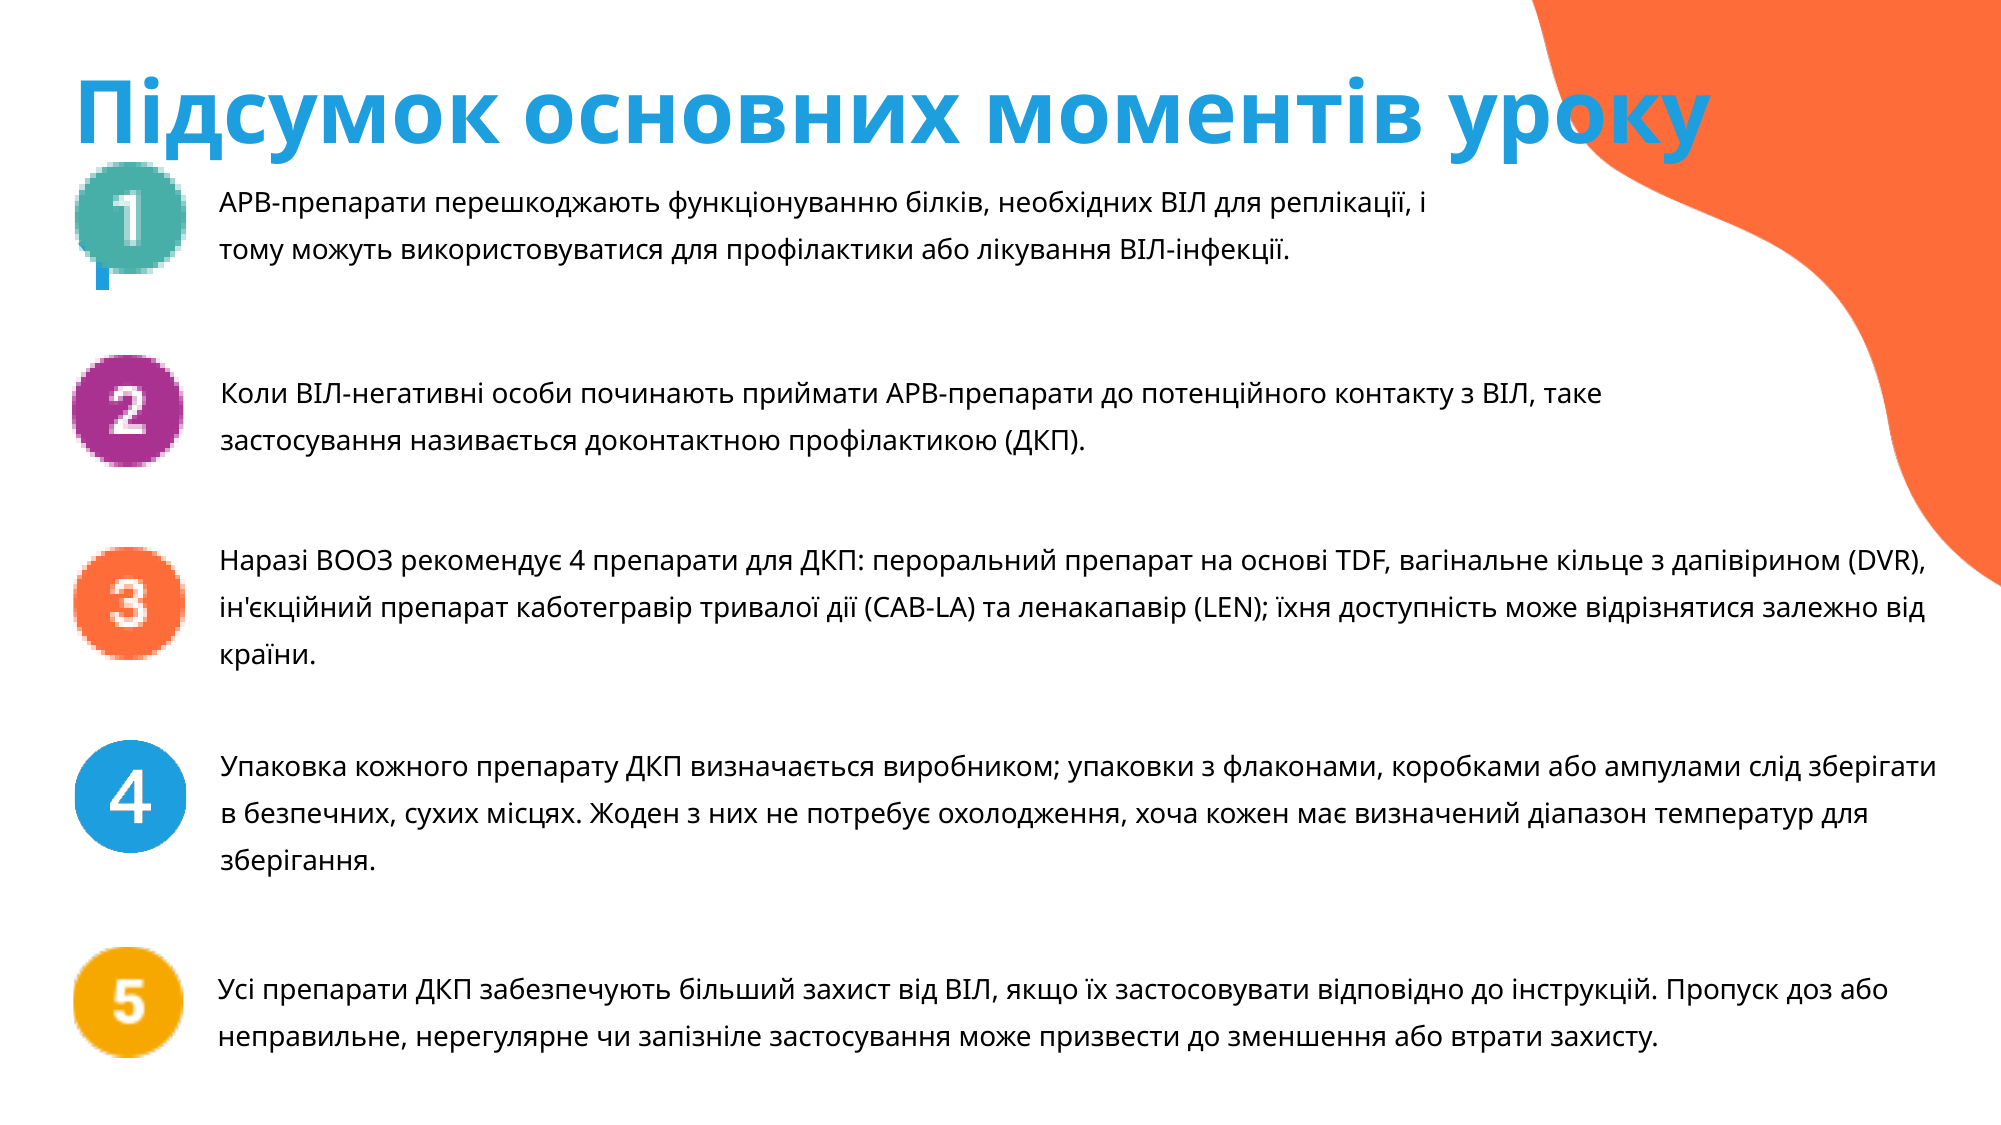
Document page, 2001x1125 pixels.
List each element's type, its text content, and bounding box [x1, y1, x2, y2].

text_box [74, 740, 187, 853]
text_box [73, 547, 185, 660]
text_box Наразі ВООЗ рекомендує 4 препарати для ДКП: пероральний препарат на основі TDF, вагінальне кільце з дапівірином (DVR), ін'єкційний препарат каботегравір тривалої дії (CAB-LA) та ленакапавір (LEN); їхня доступність може відрізнятися залежно від країни. [219, 529, 1951, 670]
text_box Підсумок основних моментів уроку 1 [73, 13, 1769, 308]
text_box [72, 355, 184, 467]
text_box [73, 947, 184, 1058]
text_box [74, 162, 1485, 275]
text_box Коли ВІЛ-негативні особи починають приймати АРВ-препарати до потенційного контакту з ВІЛ, таке застосування називається доконтактною профілактикою (ДКП). [220, 362, 1759, 457]
text_box [1398, 0, 2000, 625]
text_box Усі препарати ДКП забезпечують більший захист від ВІЛ, якщо їх застосовувати відповідно до інструкцій. Пропуск доз або неправильне, нерегулярне чи запізніле застосування може призвести до зменшення або втрати захисту. [217, 958, 1951, 1052]
text_box Упаковка кожного препарату ДКП визначається виробником; упаковки з флаконами, коробками або ампулами слід зберігати в безпечних, сухих місцях. Жоден з них не потребує охолодження, хоча кожен має визначений діапазон температур для зберігання. [220, 735, 1951, 876]
